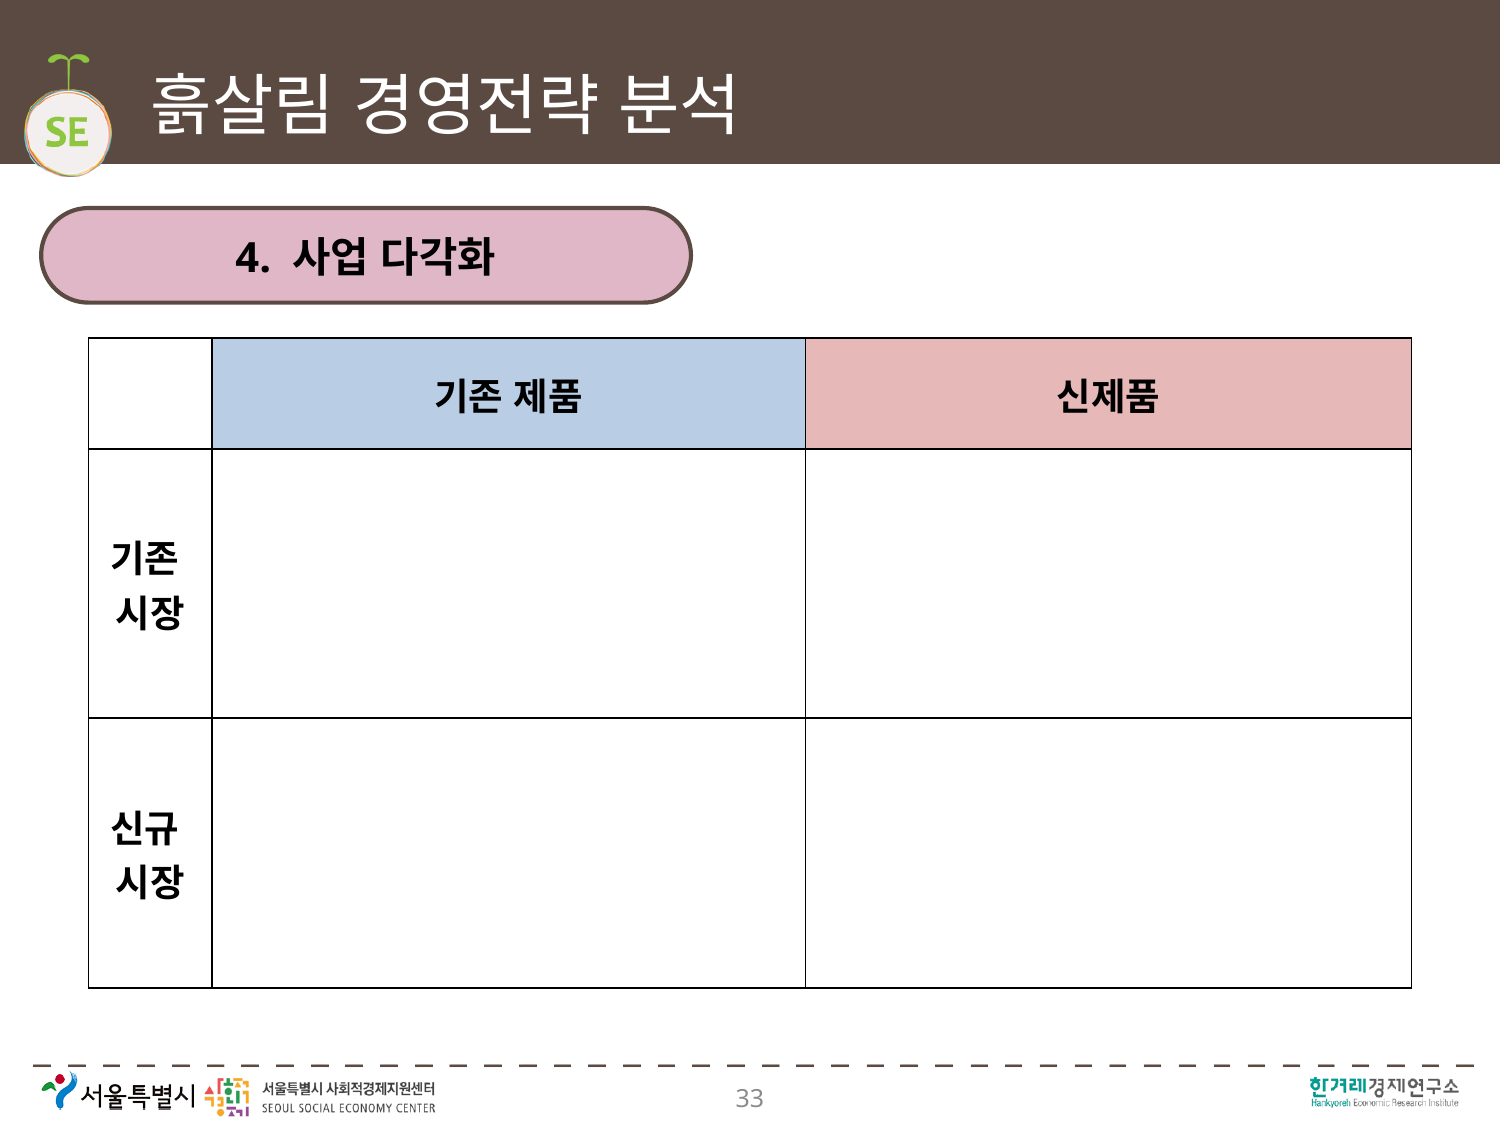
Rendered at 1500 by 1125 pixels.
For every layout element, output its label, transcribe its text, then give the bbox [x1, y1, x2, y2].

table_header 신제품 [806, 339, 1411, 448]
table_cell 신규 시장 [89, 719, 211, 987]
table_header [89, 339, 211, 448]
text_box 4. 사업 다각화 [39, 205, 694, 305]
picture [0, 0, 1500, 1125]
table_cell [806, 450, 1411, 717]
table_cell [806, 719, 1411, 987]
table_header 기존 제품 [213, 339, 805, 448]
table_cell 기존 시장 [89, 450, 211, 717]
slide_number 33 [696, 1069, 804, 1125]
title 흙살림 경영전략 분석 [135, 45, 1463, 161]
table_cell [213, 450, 805, 717]
table_cell [213, 719, 805, 987]
